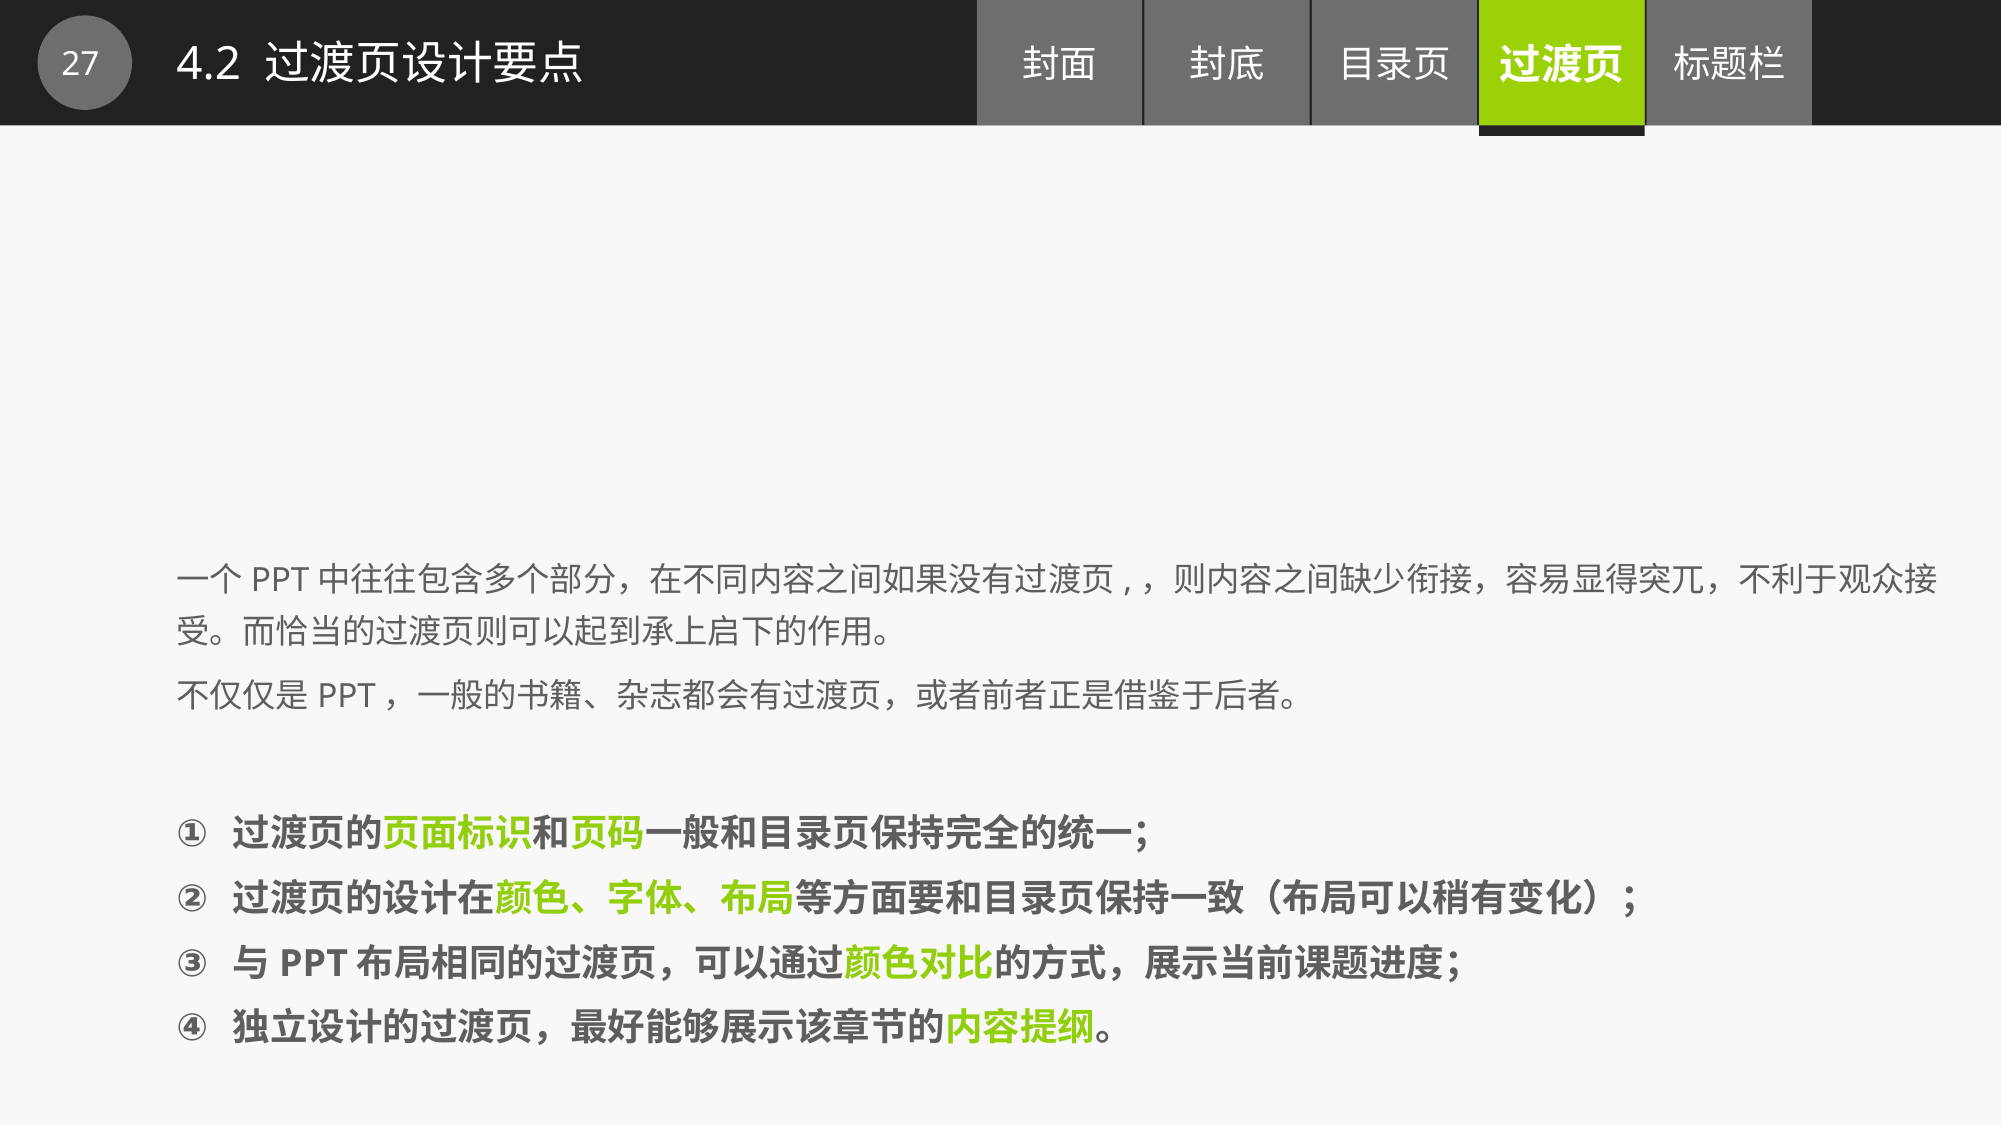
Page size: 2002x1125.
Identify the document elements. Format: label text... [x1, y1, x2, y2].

text_box 过渡页的页面标识和页码一般和目录页保持完全的统一； 过渡页的设计在颜色、字体、布局等方面要和目录页保持一致（布局可以稍有变化）； 与PPT布局相同的过渡页，可以通过颜色对比的方式，展示当前课题进度； 独立设计的过渡页，最好能够展示该章节的内容提纲。 [161, 788, 1964, 1056]
text_box 一个PPT中往往包含多个部分，在不同内容之间如果没有过渡页,，则内容之间缺少衔接，容易显得突兀，不利于观众接受。而恰当的过渡页则可以起到承上启下的作用。 不仅仅是PPT，一般的书籍、杂志都会有过渡页，或者前者正是借鉴于后者。 [161, 538, 1964, 722]
text_box 4.2 过渡页设计要点 [161, 25, 977, 96]
